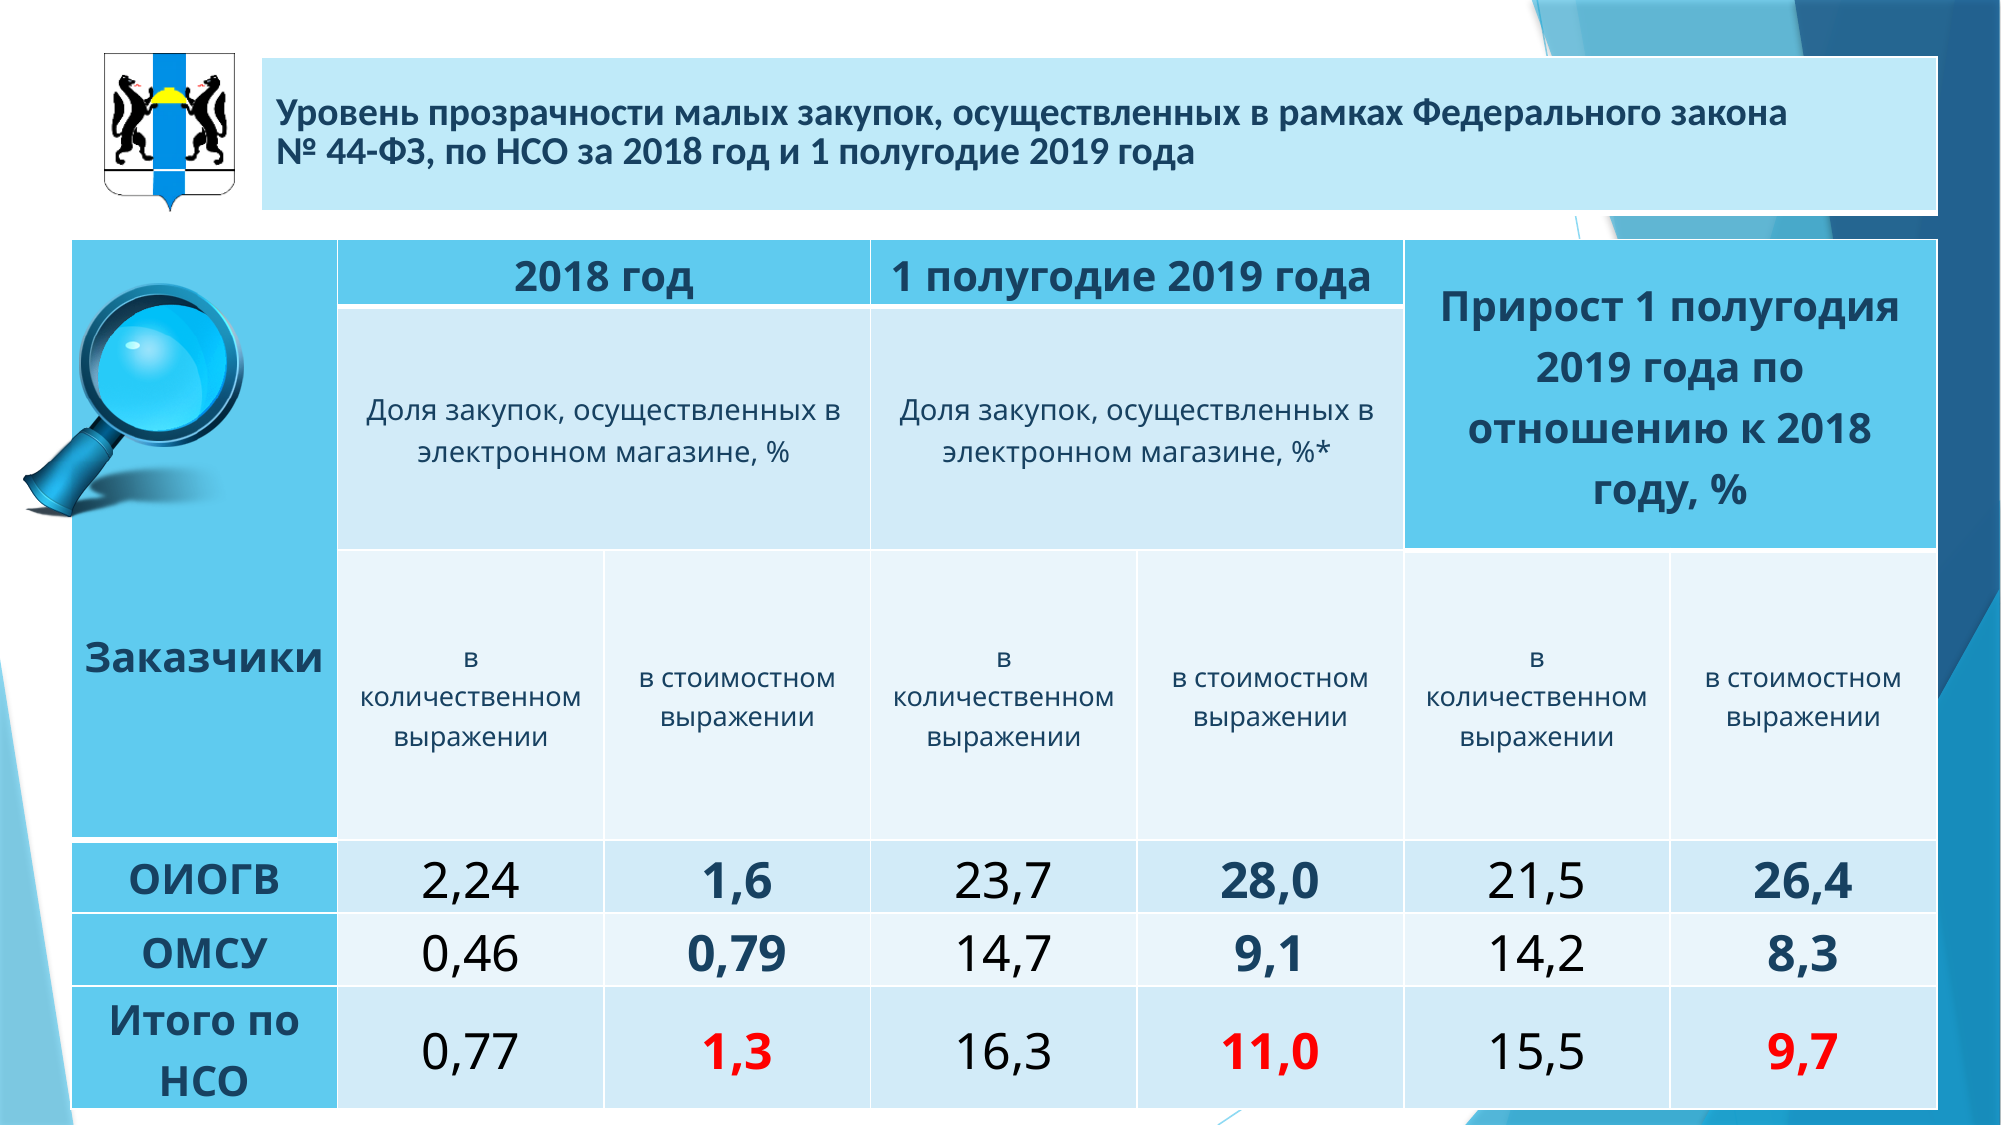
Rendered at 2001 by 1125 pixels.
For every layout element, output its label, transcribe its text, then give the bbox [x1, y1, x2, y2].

table_cell 2,24 [338, 841, 603, 912]
table_cell в стоимостном выражении [1138, 551, 1403, 839]
table_cell 14,2 [1405, 914, 1669, 985]
table_header 2018 год [338, 240, 870, 304]
table_cell 14,7 [871, 914, 1136, 985]
table_cell Итого по НСО [72, 987, 337, 1108]
table_cell 23,7 [871, 841, 1136, 912]
table_cell 26,4 [1671, 841, 1936, 912]
table_header Прирост 1 полугодия 2019 года по отношению к 2018 году, % [1405, 240, 1936, 548]
table_cell 21,5 [1405, 841, 1669, 912]
table_header Заказчики [72, 240, 337, 837]
table_cell 15,5 [1405, 987, 1669, 1108]
table_cell ОМСУ [72, 914, 337, 985]
table_cell 0,46 [338, 914, 603, 985]
table_cell 9,7 [1671, 987, 1936, 1108]
table_header Уровень прозрачности малых закупок, осуществленных в рамках Федерального закона № 44-ФЗ, по НСО за 2018 год и 1 полугодие 2019 года [262, 58, 1936, 210]
table_cell Доля закупок, осуществленных в электронном магазине, % [338, 309, 870, 549]
table_cell в стоимостном выражении [605, 551, 870, 839]
table_cell в количественном выражении [1405, 553, 1669, 839]
table_cell 28,0 [1138, 841, 1403, 912]
table_cell 11,0 [1138, 987, 1403, 1108]
table_cell в количественном выражении [871, 551, 1136, 839]
table_cell ОИОГВ [72, 843, 337, 912]
table_cell в количественном выражении [338, 551, 603, 839]
table_cell 16,3 [871, 987, 1136, 1108]
table_cell 0,77 [338, 987, 603, 1108]
table_header 1 полугодие 2019 года [871, 240, 1403, 304]
table_cell Доля закупок, осуществленных в электронном магазине, %* [871, 309, 1403, 549]
table_cell 8,3 [1671, 914, 1936, 985]
table_cell в стоимостном выражении [1671, 553, 1936, 839]
picture [9, 273, 262, 526]
table_cell 1,6 [605, 841, 870, 912]
table_cell 9,1 [1138, 914, 1403, 985]
table_cell 1,3 [605, 987, 870, 1108]
picture [104, 53, 235, 214]
table_cell 0,79 [605, 914, 870, 985]
